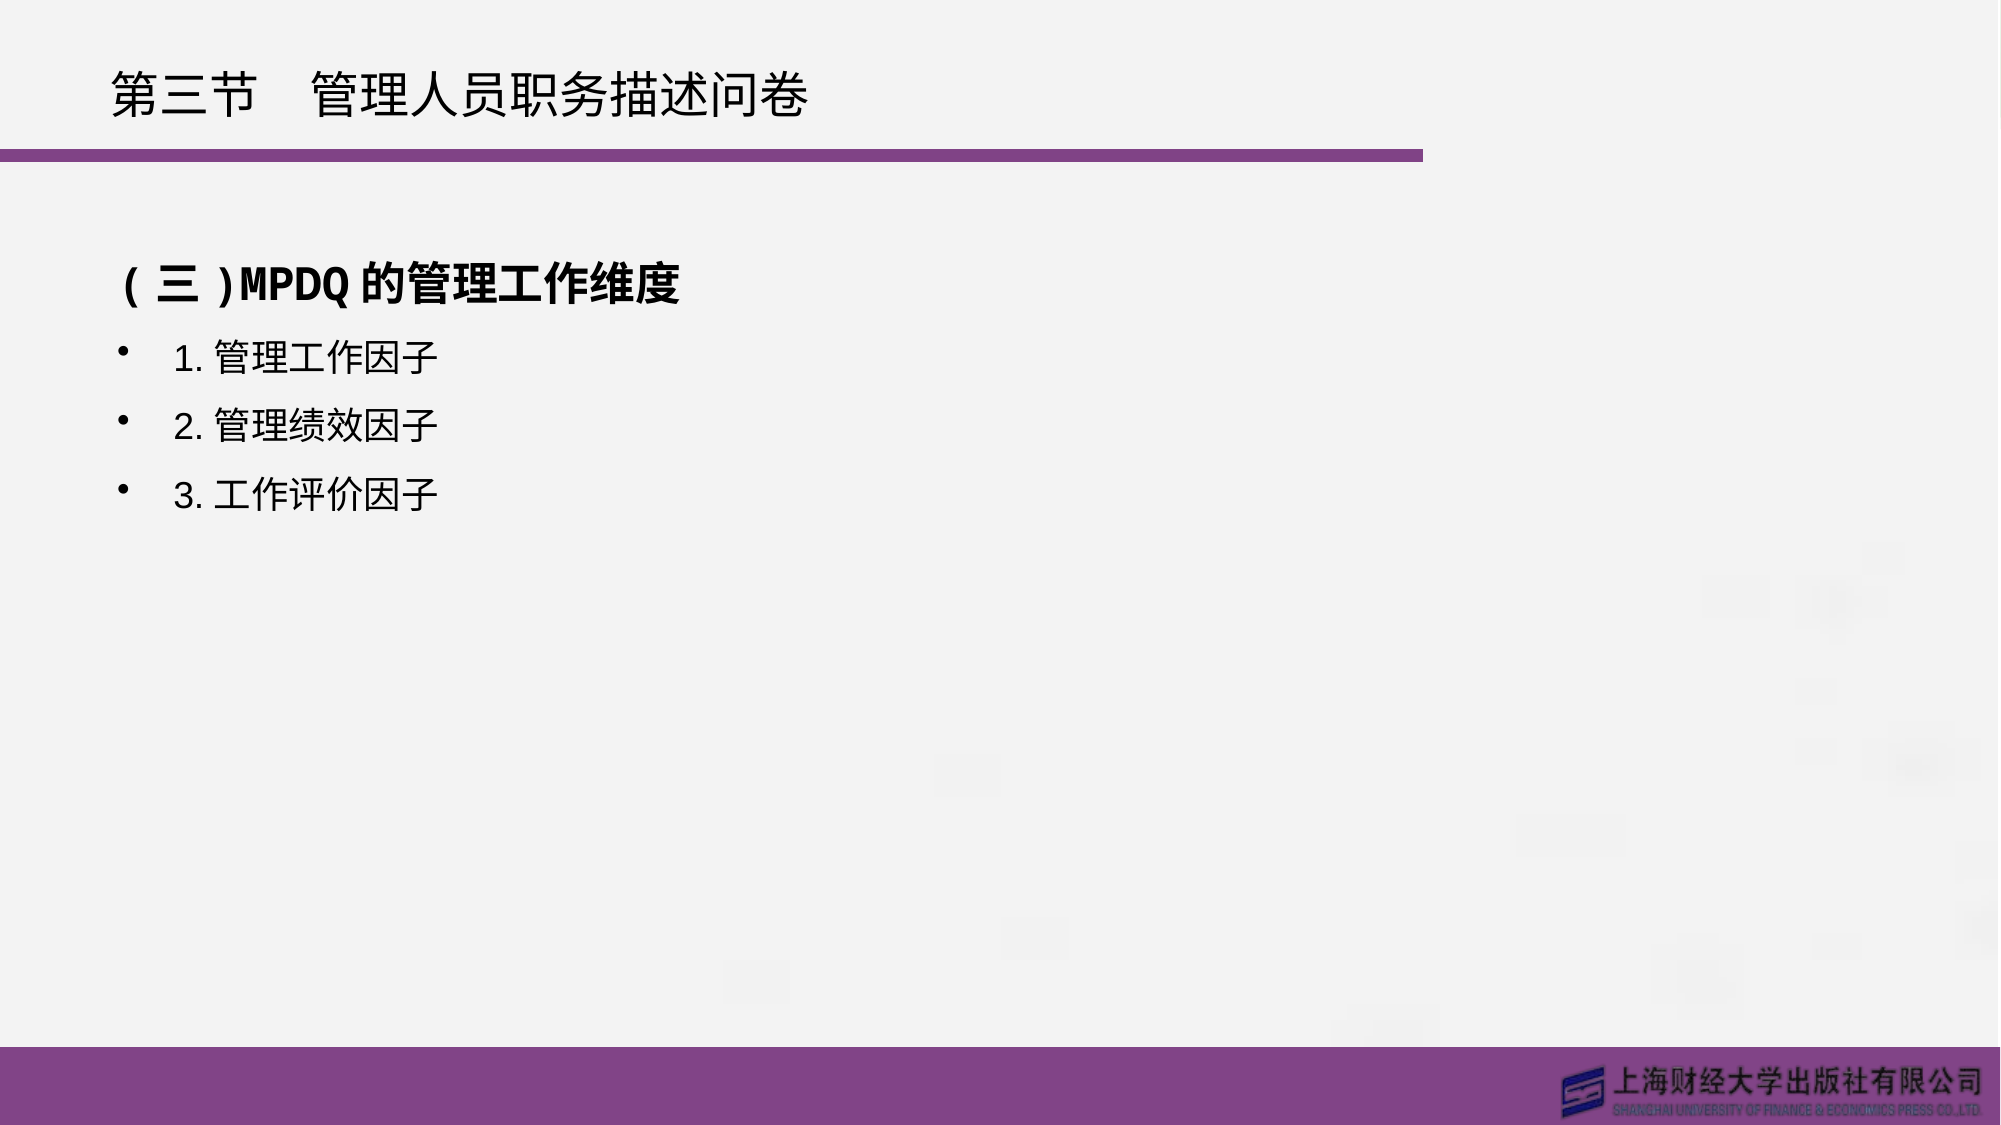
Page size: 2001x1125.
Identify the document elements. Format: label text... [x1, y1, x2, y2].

list (三)MPDQ的管理工作维度 1.管理工作因子 2.管理绩效因子 3.工作评价因子 [102, 233, 1898, 1032]
title 第三节 管理人员职务描述问卷 [94, 42, 1451, 146]
picture [0, 0, 2001, 1125]
